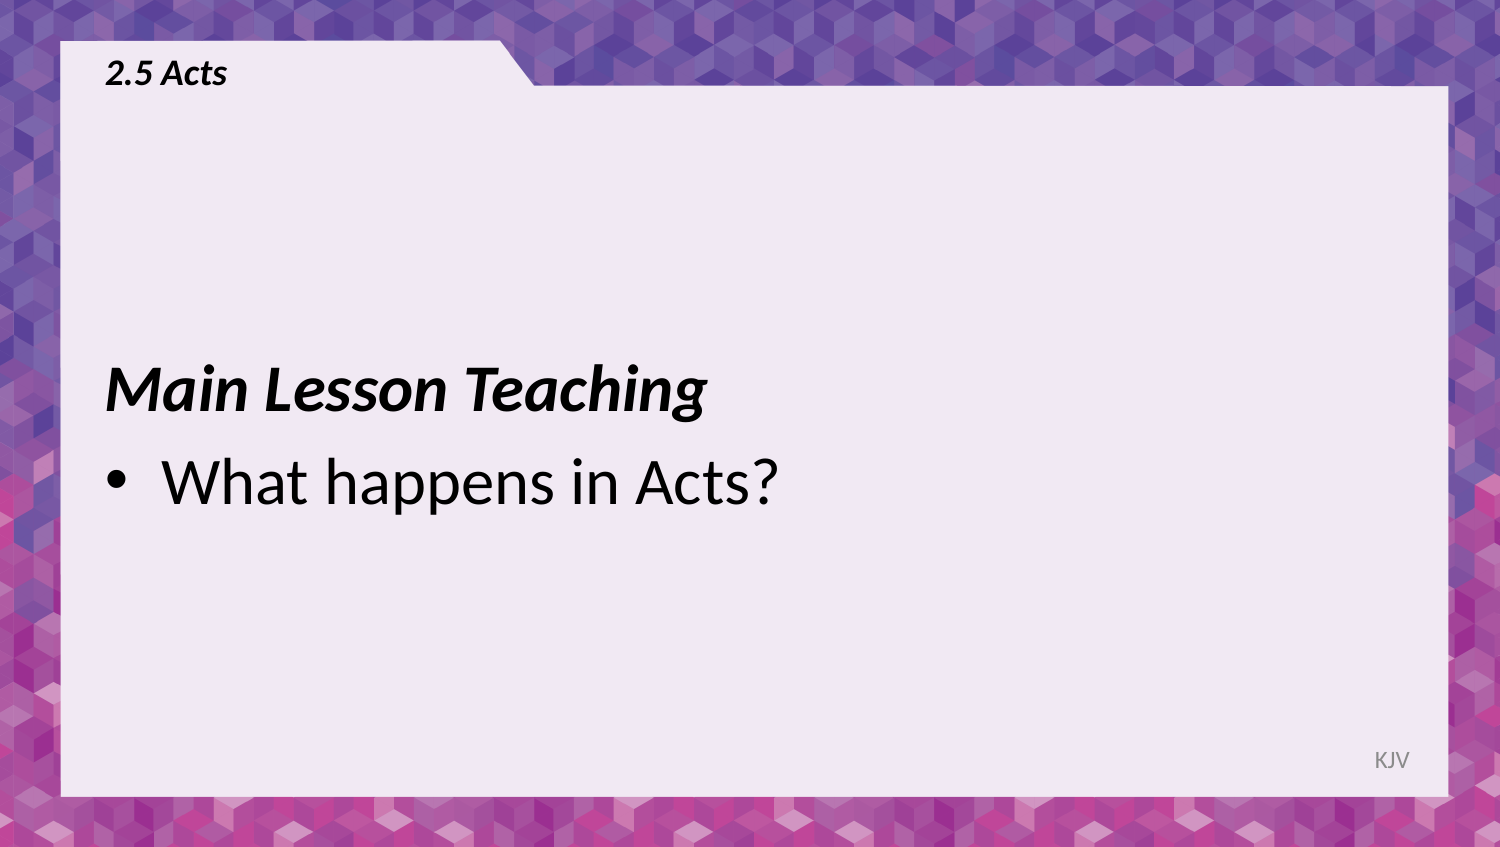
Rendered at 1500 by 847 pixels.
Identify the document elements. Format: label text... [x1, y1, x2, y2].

picture [0, 0, 1500, 847]
footer KJV [950, 736, 1425, 782]
list Main Lesson Teaching What happens in Acts? [89, 141, 1403, 722]
title 2.5 Acts [89, 33, 1420, 108]
